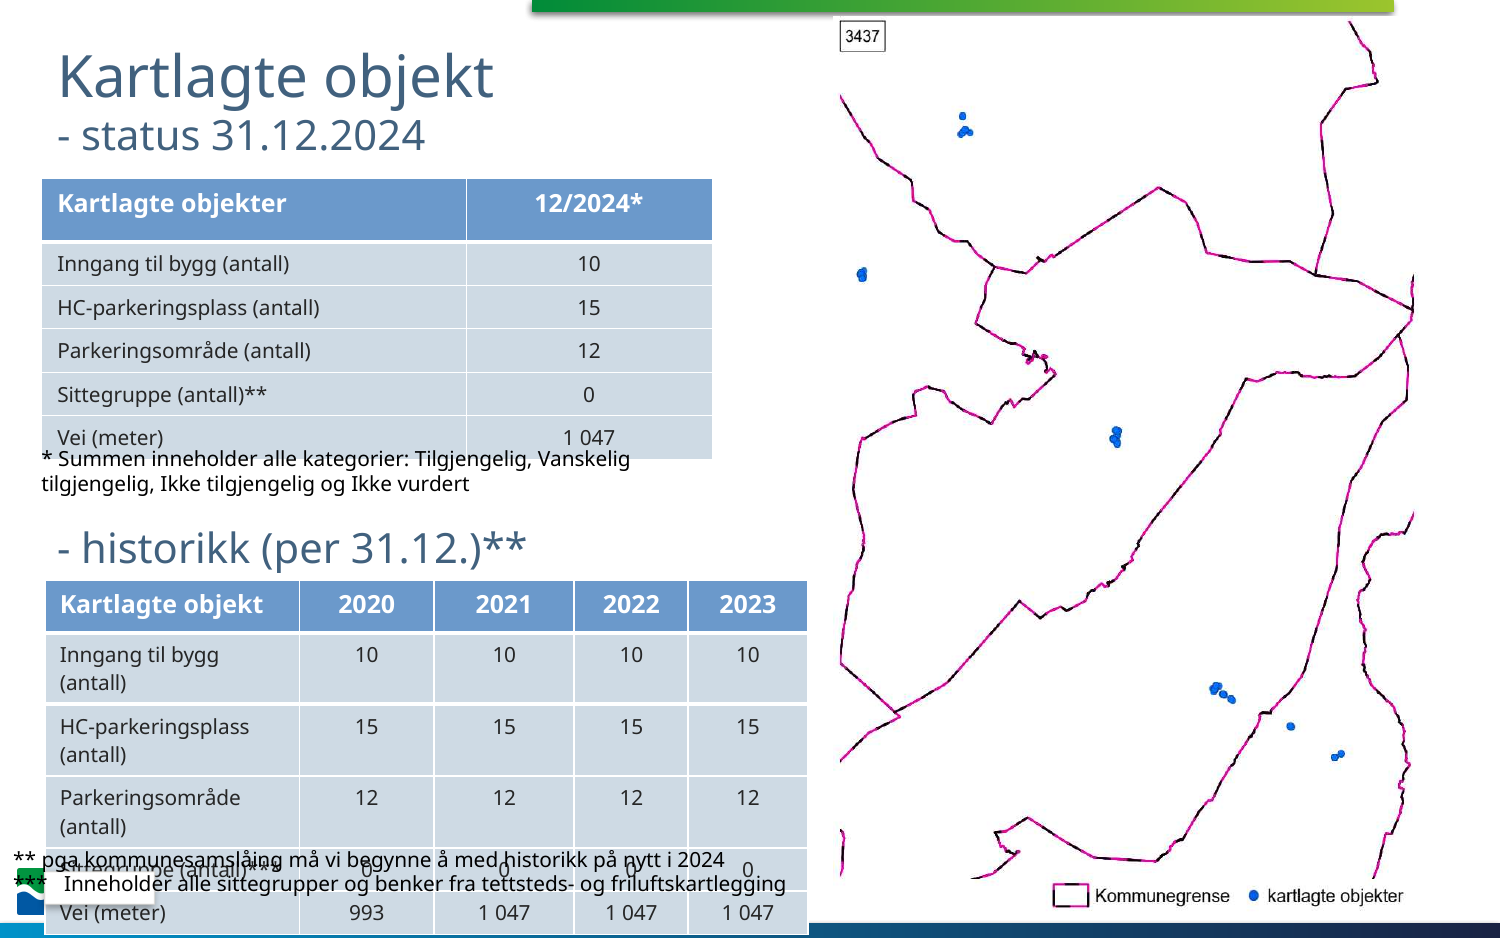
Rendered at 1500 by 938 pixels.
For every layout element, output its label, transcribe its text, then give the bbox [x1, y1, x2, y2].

text_box ** pga kommunesamslåing må vi begynne å med historikk på nytt i 2024 *** Inneholder alle sittegrupper og benker fra tettsteds- og friluftskartlegging [0, 838, 802, 904]
table_cell 12 [467, 329, 712, 372]
table_cell 10 [467, 244, 712, 285]
table_cell 12 [575, 777, 687, 838]
table_cell 10 [575, 635, 687, 702]
table_cell Vei (meter) [46, 904, 299, 934]
table_cell HC-parkeringsplass (antall) [46, 706, 299, 775]
table_cell Inngang til bygg (antall) [42, 244, 466, 285]
table_header 2020 [300, 581, 433, 631]
table_cell Parkeringsområde (antall) [46, 777, 299, 838]
table_cell 1 047 [467, 416, 712, 459]
table_cell 12 [689, 777, 807, 847]
table_cell Inngang til bygg (antall) [46, 635, 299, 702]
table_cell 10 [300, 635, 433, 702]
table_cell 993 [300, 904, 433, 934]
text_box Kartlagte objekt - status 31.12.2024 [42, 24, 828, 167]
table_cell Sittegruppe (antall)** [42, 373, 466, 415]
table_cell 15 [435, 706, 573, 775]
table_header Kartlagte objekter [42, 179, 466, 240]
picture [833, 16, 1419, 913]
table_cell Vei (meter) [42, 416, 466, 438]
text_box * Summen inneholder alle kategorier: Tilgjengelig, Vanskelig tilgjengelig, Ikke tilgjengelig og Ikke vurdert [26, 438, 711, 504]
table_cell 0 [802, 849, 807, 890]
text_box - historikk (per 31.12.)** [42, 496, 828, 580]
table_cell 1 047 [689, 892, 807, 934]
table_header 2022 [575, 581, 687, 631]
table_cell 12 [435, 777, 573, 838]
table_header Kartlagte objekt [46, 581, 299, 631]
table_cell HC-parkeringsplass (antall) [42, 286, 466, 328]
table_cell 15 [689, 706, 807, 775]
table_cell 15 [575, 706, 687, 775]
table_cell 12 [300, 777, 433, 838]
table_cell 10 [689, 635, 807, 702]
table_cell 10 [435, 635, 573, 702]
table_header 12/2024* [467, 179, 712, 240]
table_cell Parkeringsområde (antall) [42, 329, 466, 372]
table_header 2021 [435, 581, 573, 631]
table_cell 15 [300, 706, 433, 775]
table_header 2023 [689, 581, 807, 631]
table_cell 0 [467, 373, 712, 415]
table_cell 15 [467, 286, 712, 328]
table_cell 1 047 [435, 904, 573, 934]
table_cell 1 047 [575, 904, 687, 934]
